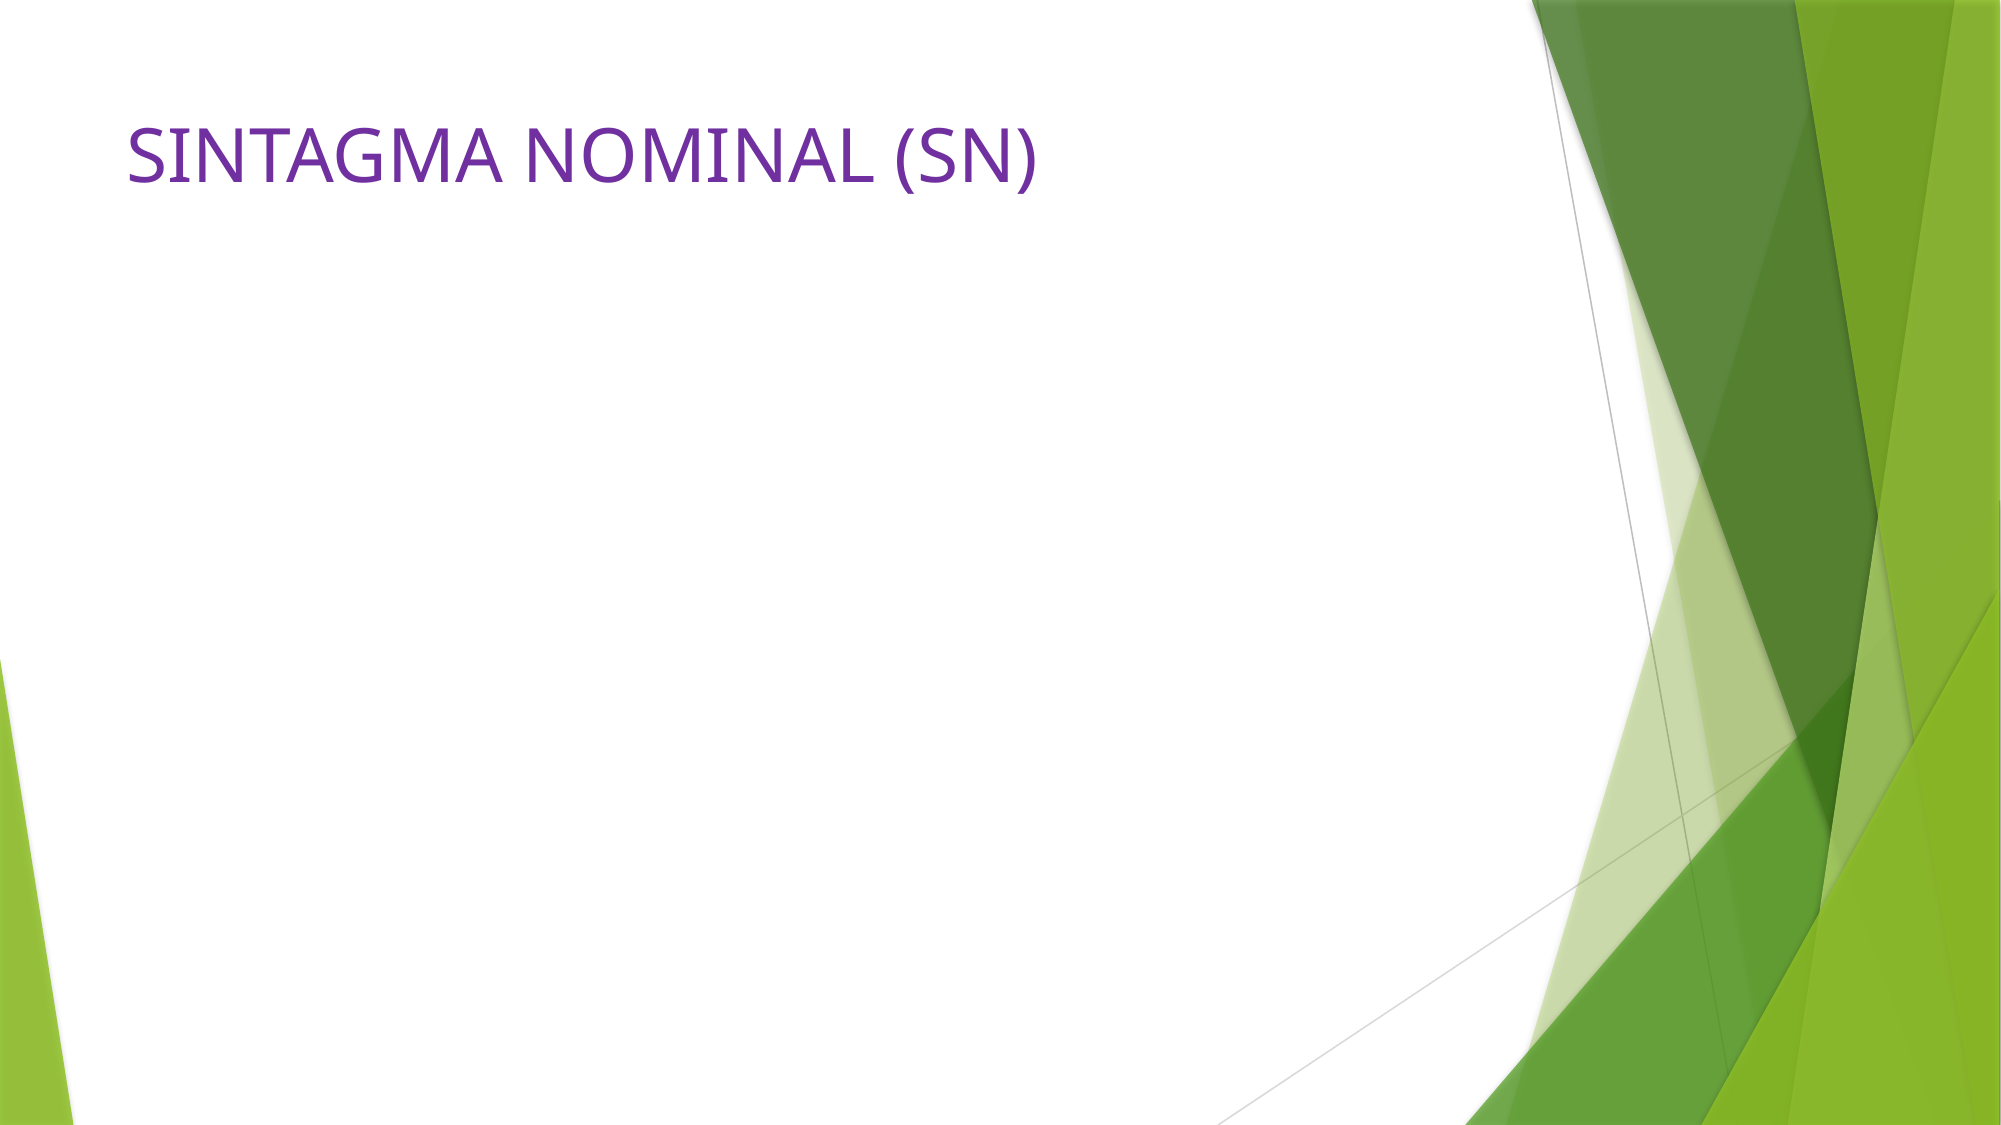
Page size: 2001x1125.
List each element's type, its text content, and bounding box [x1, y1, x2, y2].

title SINTAGMA NOMINAL (SN) [111, 99, 1522, 317]
